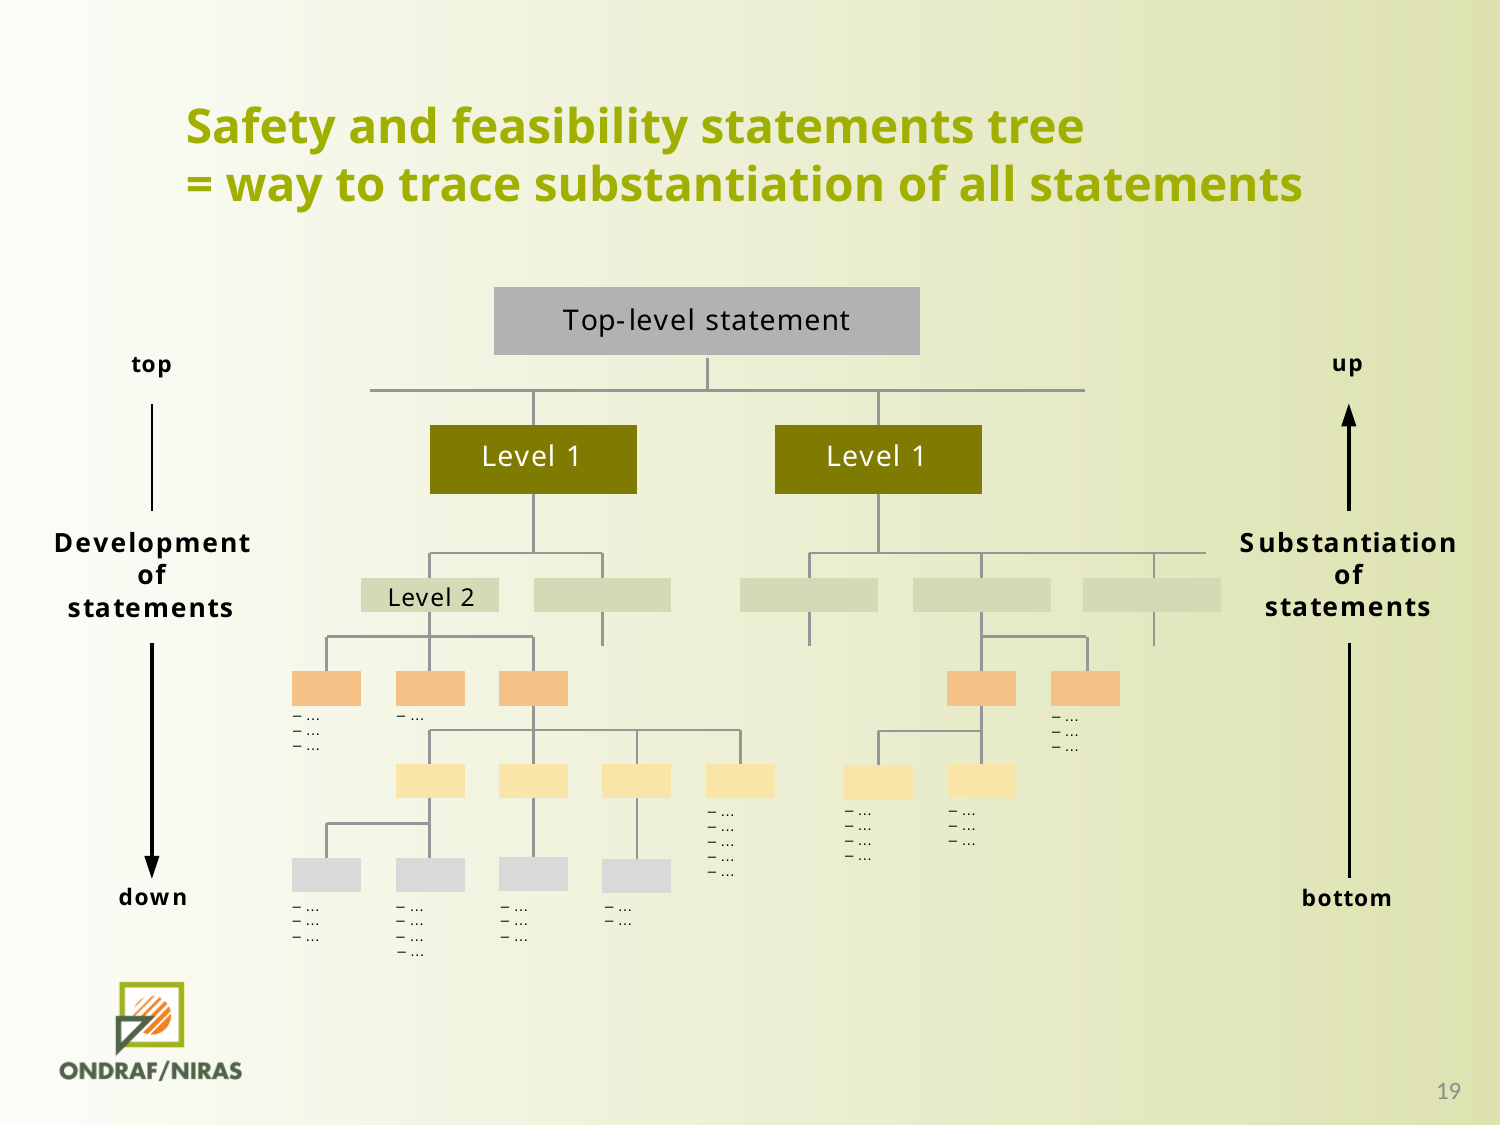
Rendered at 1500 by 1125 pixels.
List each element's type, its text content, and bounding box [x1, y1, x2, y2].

list Safety and feasibility statements tree = way to trace substantiation of all statements [171, 88, 1500, 206]
picture [0, 207, 1500, 1085]
